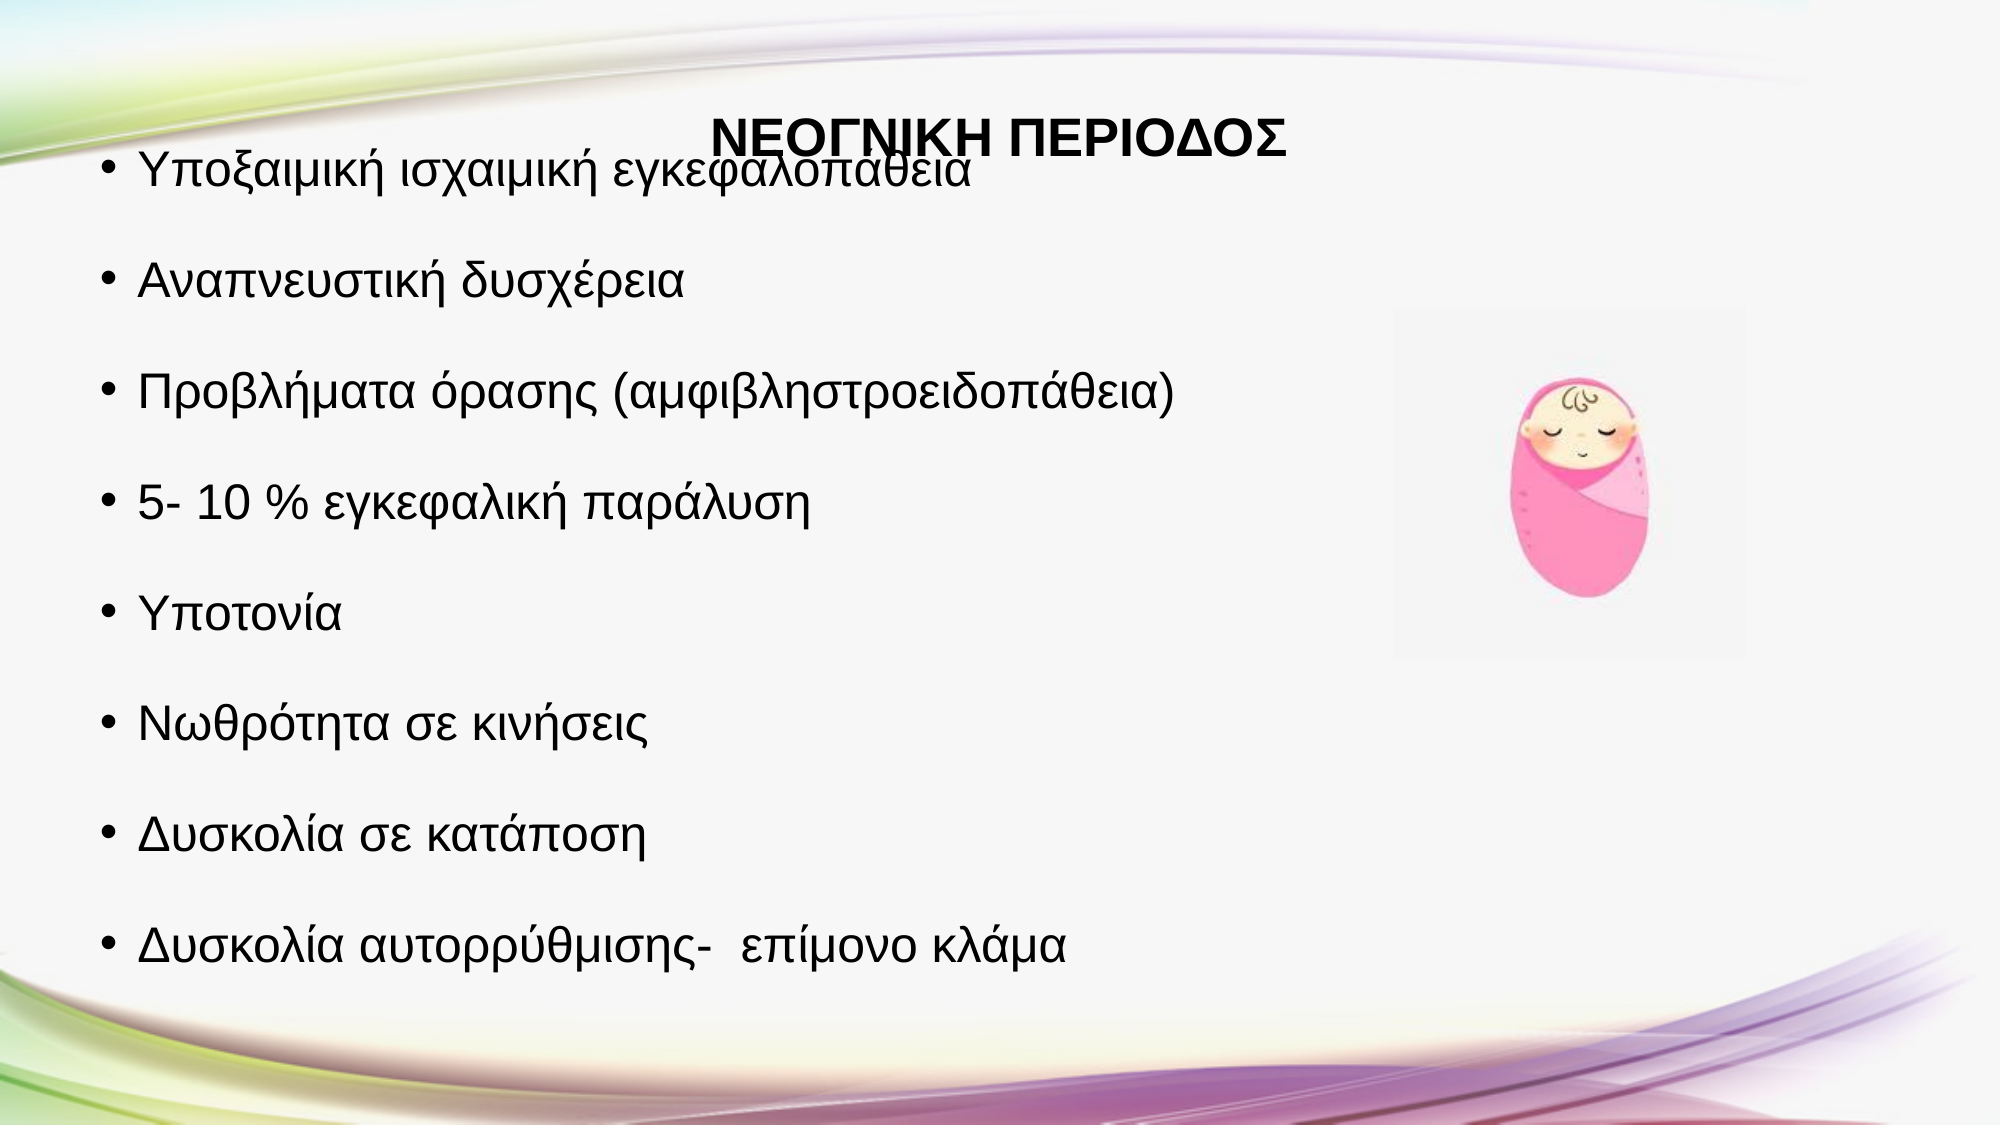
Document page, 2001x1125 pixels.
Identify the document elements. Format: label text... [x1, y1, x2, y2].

picture [0, 0, 2001, 1125]
subtitle Υποξαιμική ισχαιμική εγκεφαλοπάθεια Αναπνευστική δυσχέρεια Προβλήματα όρασης (αμφιβληστροειδοπάθεια) 5- 10 % εγκεφαλική παράλυση Υποτονία Νωθρότητα σε κινήσεις Δυσκολία σε κατάποση Δυσκολία αυτορρύθμισης- επίμονο κλάμα [99, 192, 1332, 962]
title ΝΕΟΓΝΙΚΗ ΠΕΡΙΟΔΟΣ [99, 44, 1900, 233]
